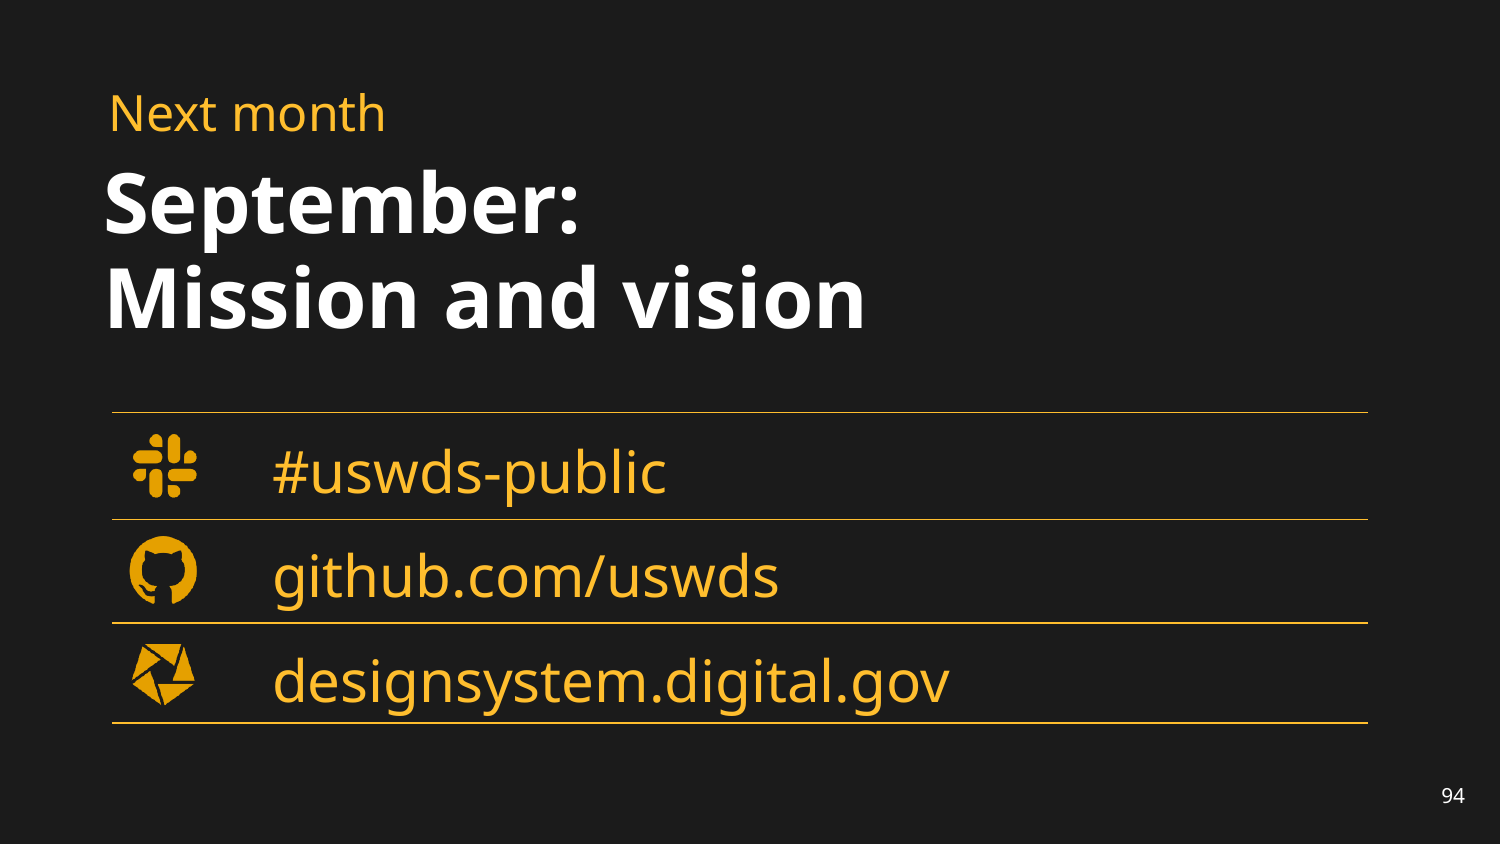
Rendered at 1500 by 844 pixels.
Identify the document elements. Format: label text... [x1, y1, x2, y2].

picture [127, 536, 182, 605]
picture [129, 644, 182, 706]
subtitle September: Mission and vision [88, 143, 1446, 395]
list #uswds-public github.com/uswds designsystem.digital.gov [182, 413, 1385, 740]
picture [133, 434, 182, 498]
slide_number 94 [1389, 764, 1480, 830]
title Next month [93, 66, 1492, 161]
